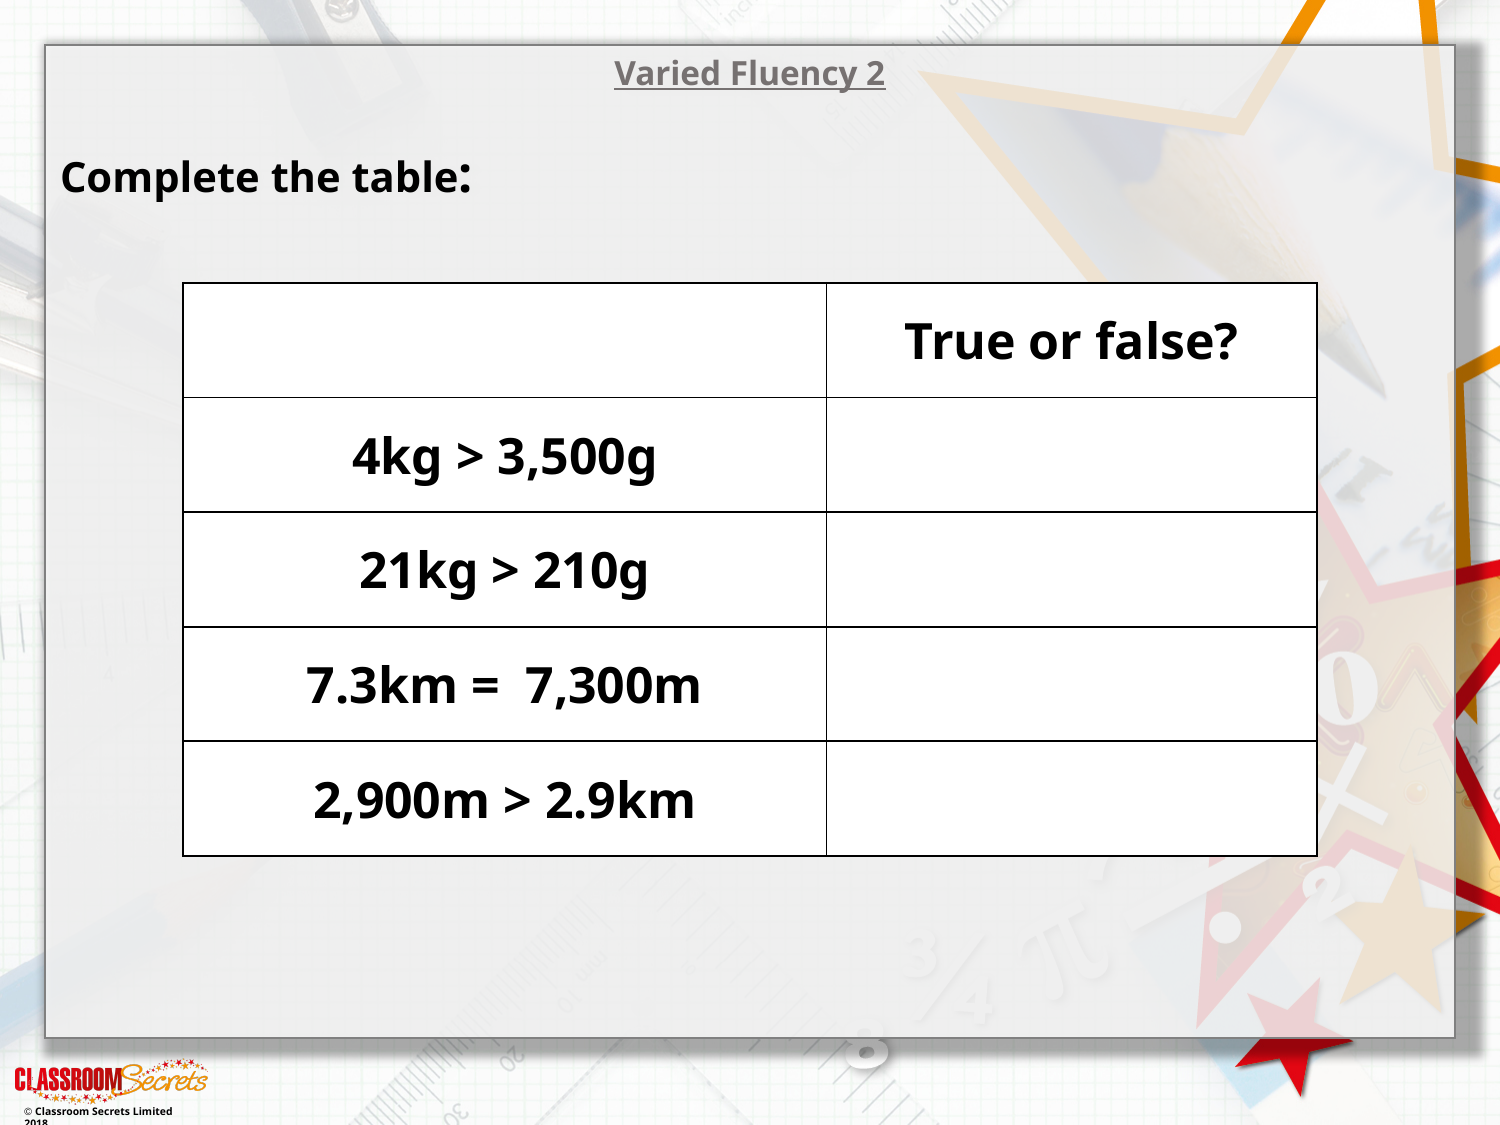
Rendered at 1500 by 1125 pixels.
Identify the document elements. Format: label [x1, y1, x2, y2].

picture [0, 0, 1500, 1125]
text_box [9, 1058, 213, 1125]
